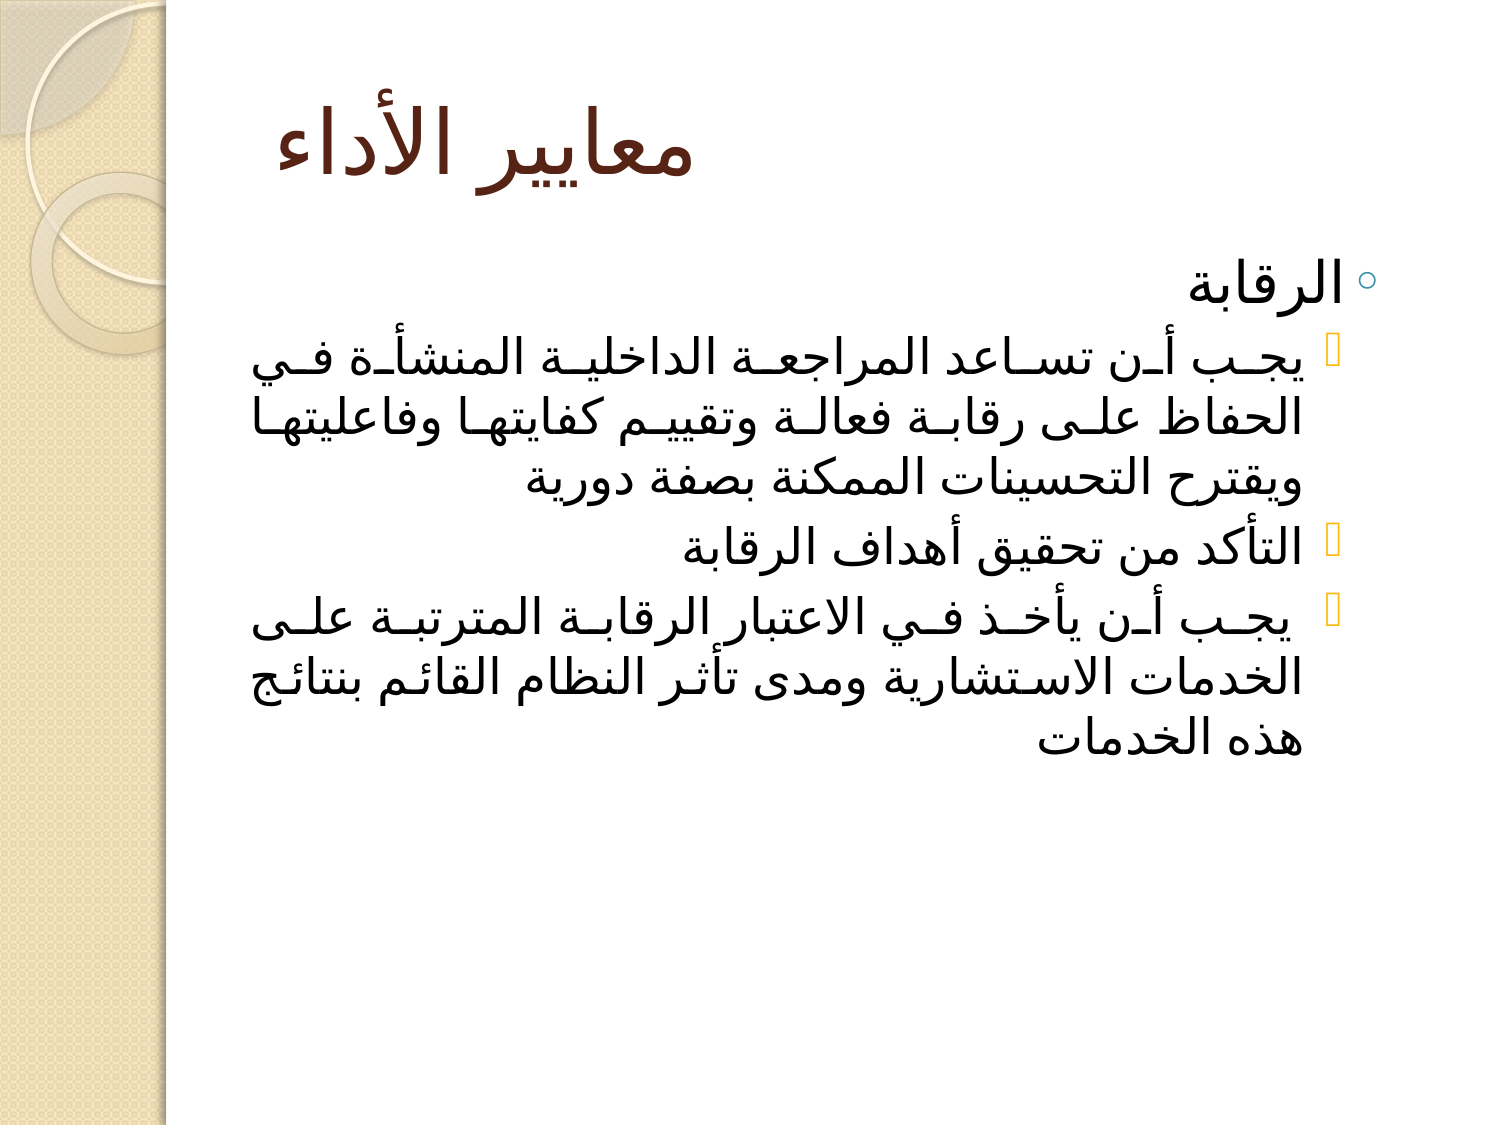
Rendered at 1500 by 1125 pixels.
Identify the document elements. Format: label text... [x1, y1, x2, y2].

title معايير الأداء [235, 45, 1466, 233]
list الرقابة يجب أن تساعد المراجعة الداخلية المنشأة في الحفاظ على رقابة فعالة وتقييم كفايتها وفاعليتها ويقترح التحسينات الممكنة بصفة دورية التأكد من تحقيق أهداف الرقابة يجب أن يأخذ في الاعتبار الرقابة المترتبة على الخدمات الاستشارية ومدى تأثر النظام القائم بنتائج هذه الخدمات [235, 237, 1466, 1025]
